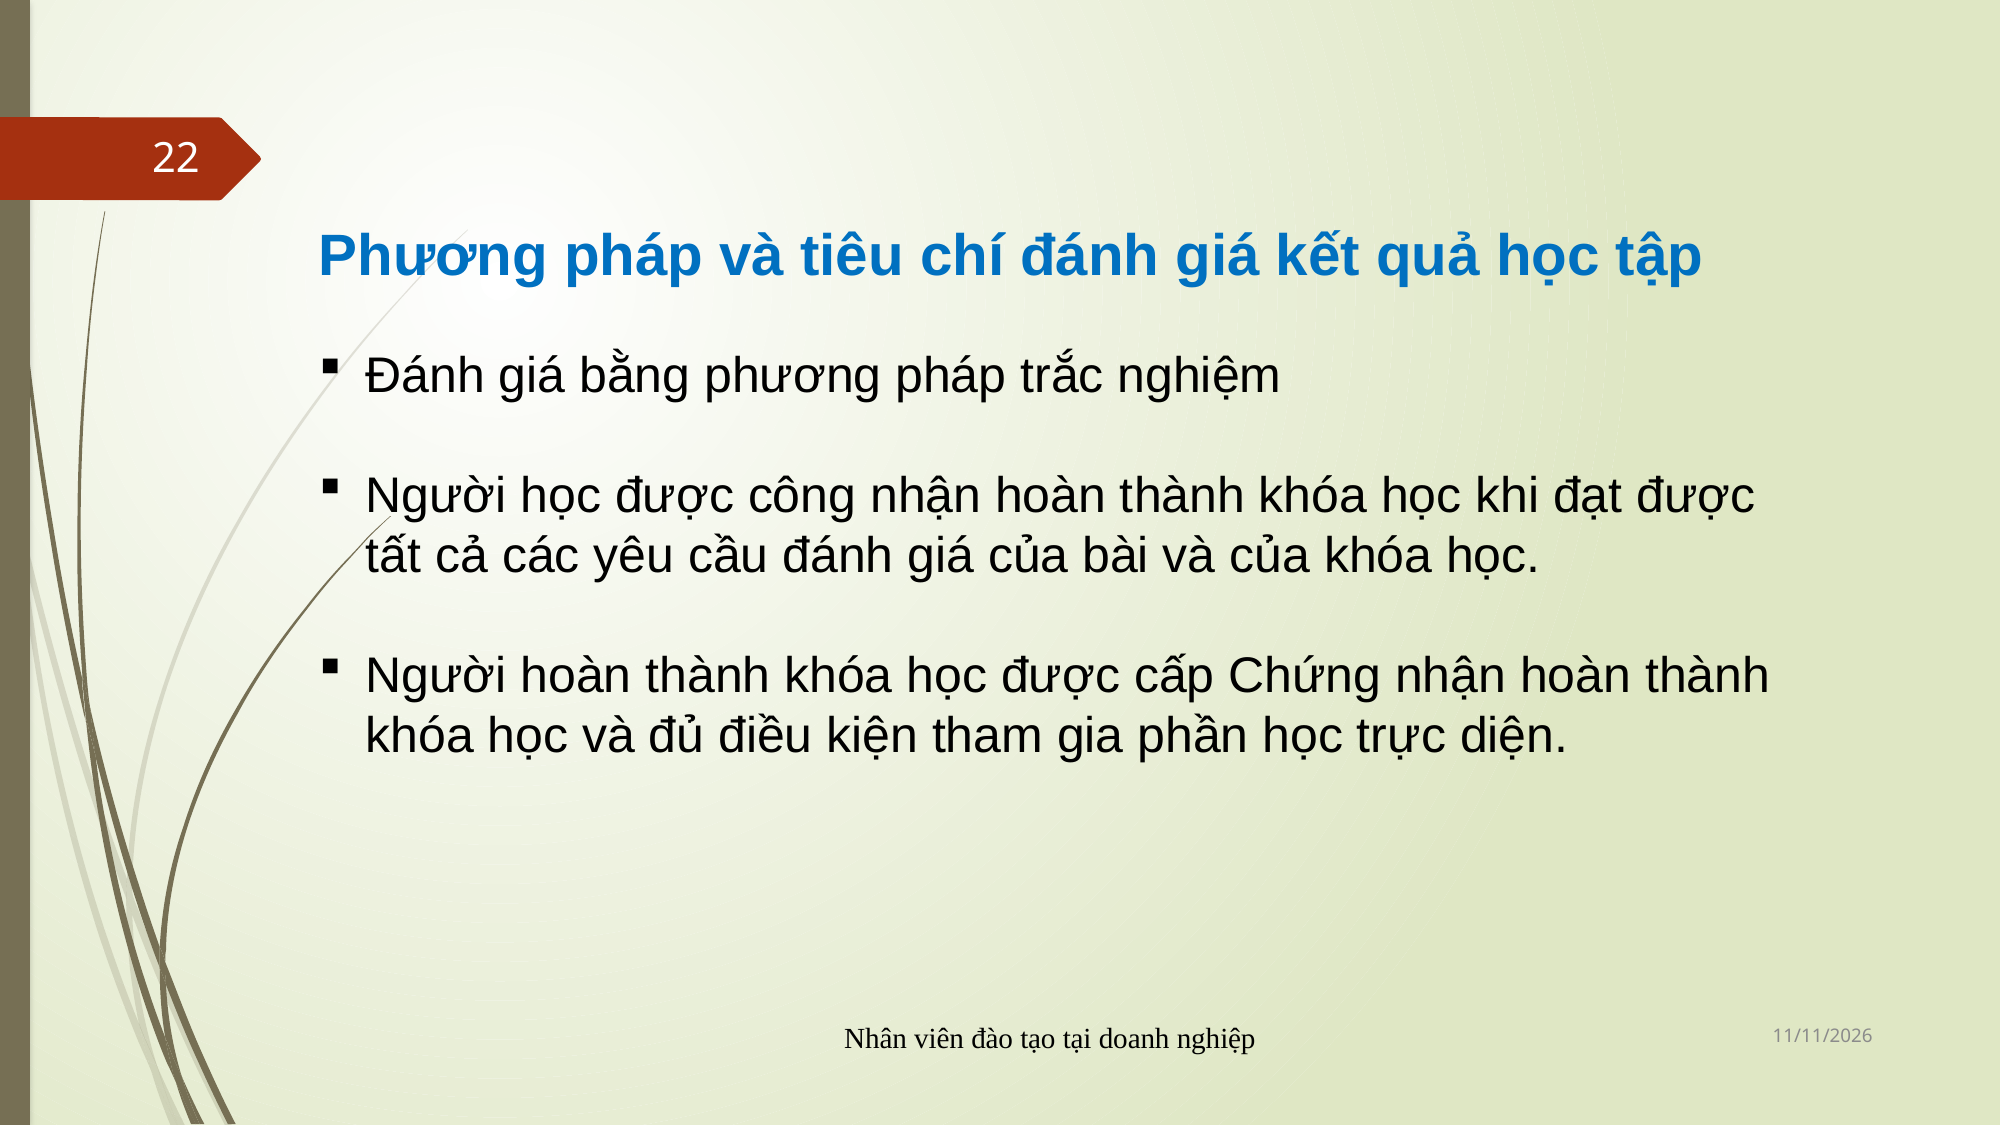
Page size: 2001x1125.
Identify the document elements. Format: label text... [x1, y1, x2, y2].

slide_number 22 [87, 129, 216, 190]
text_box Phương pháp và tiêu chí đánh giá kết quả học tập Đánh giá bằng phương pháp trắc nghiệm Người học được công nhận hoàn thành khóa học khi đạt được tất cả các yêu cầu đánh giá của bài và của khóa học. Người hoàn thành khóa học được cấp Chứng nhận hoàn thành khóa học và đủ điều kiện tham gia phần học trực diện. [304, 155, 1798, 935]
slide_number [1699, 1005, 1888, 1067]
footer Nhân viên đào tạo tại doanh nghiệp [424, 1006, 1675, 1067]
